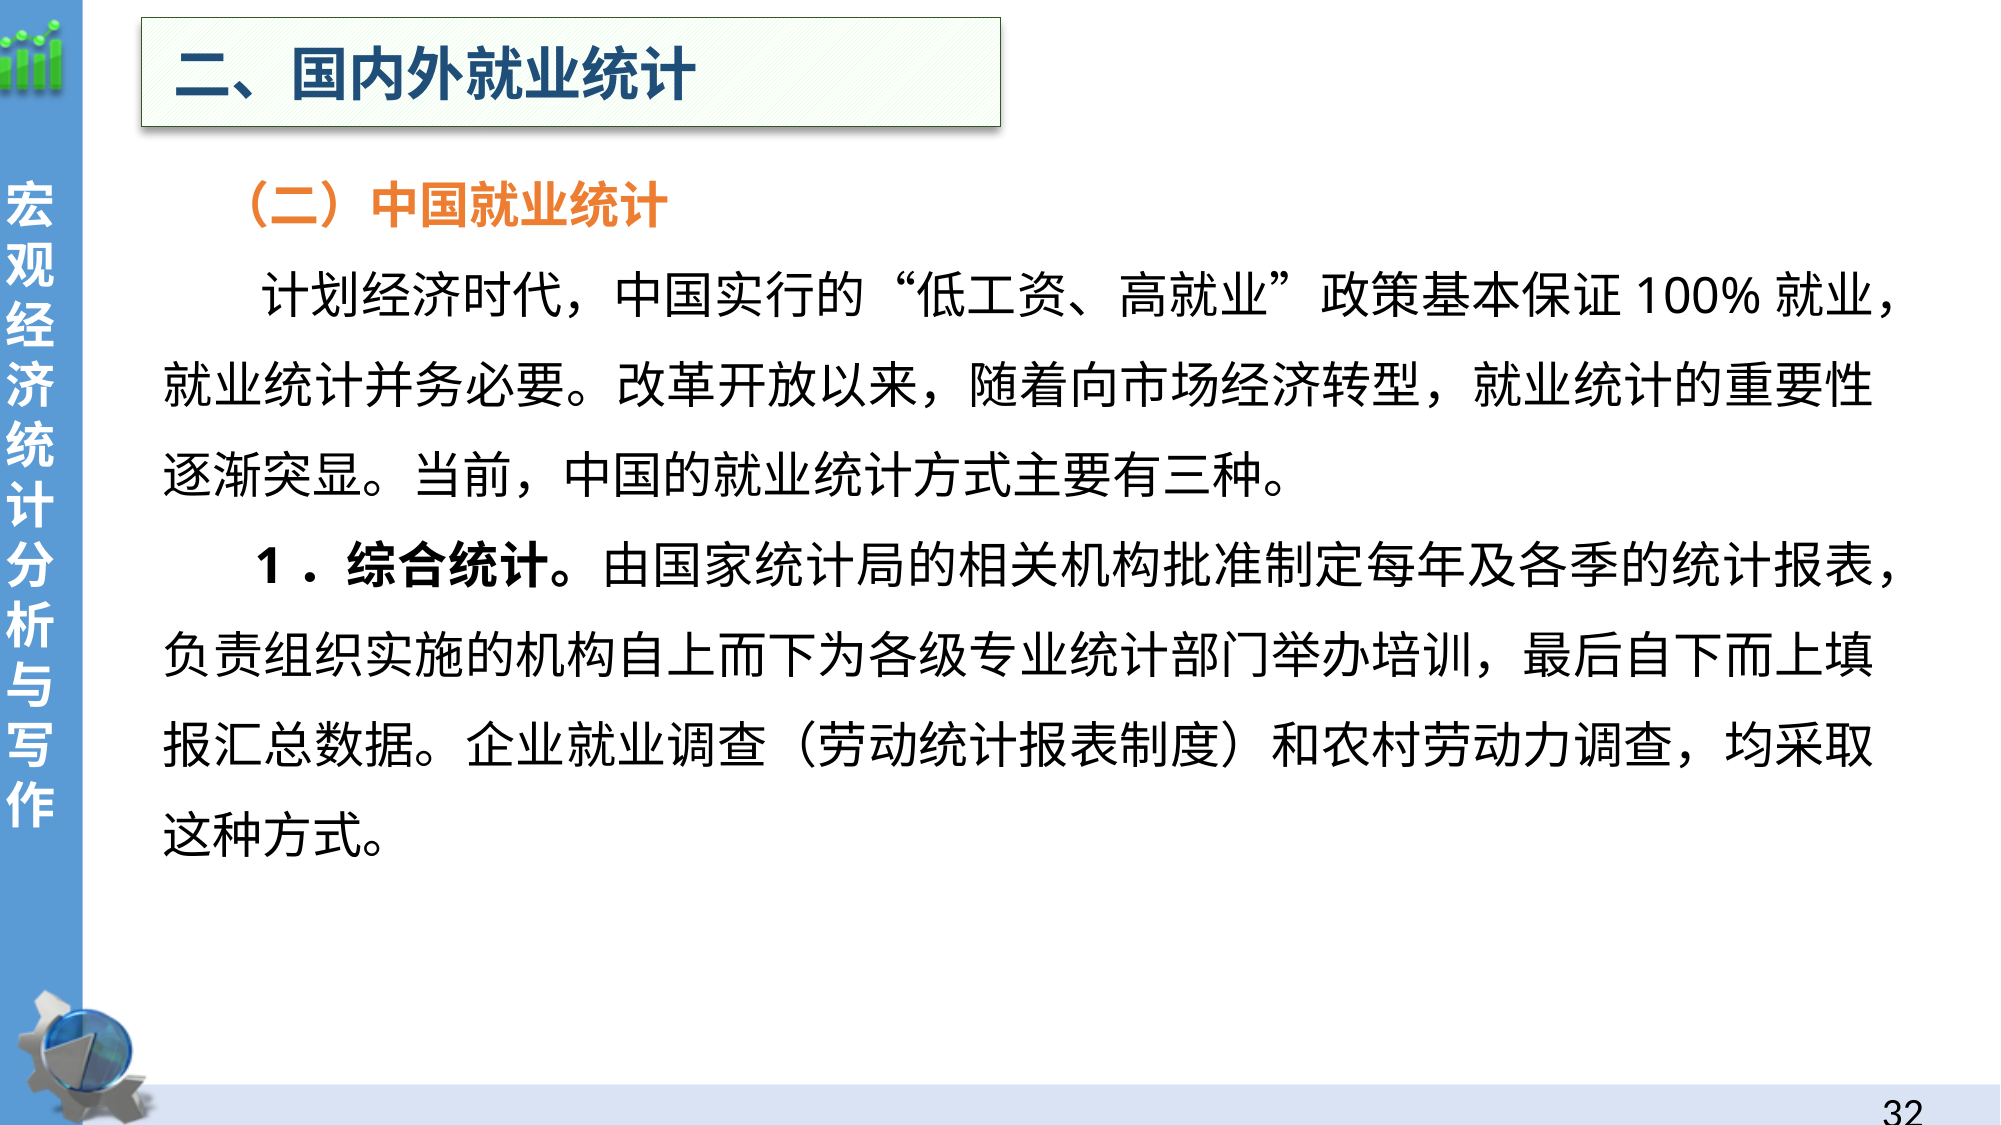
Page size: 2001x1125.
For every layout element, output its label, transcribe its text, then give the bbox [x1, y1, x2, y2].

text_box [1786, 1085, 1940, 1125]
text_box 二、国内外就业统计 [141, 17, 1000, 127]
text_box （二）中国就业统计 计划经济时代，中国实行的“低工资、高就业”政策基本保证100%就业，就业统计并务必要。改革开放以来，随着向市场经济转型，就业统计的重要性逐渐突显。当前，中国的就业统计方式主要有三种。 1．综合统计。由国家统计局的相关机构批准制定每年及各季的统计报表，负责组织实施的机构自上而下为各级专业统计部门举办培训，最后自下而上填报汇总数据。企业就业调查（劳动统计报表制度）和农村劳动力调查，均采取这种方式。 [148, 146, 1890, 1053]
picture [0, 0, 2001, 1125]
